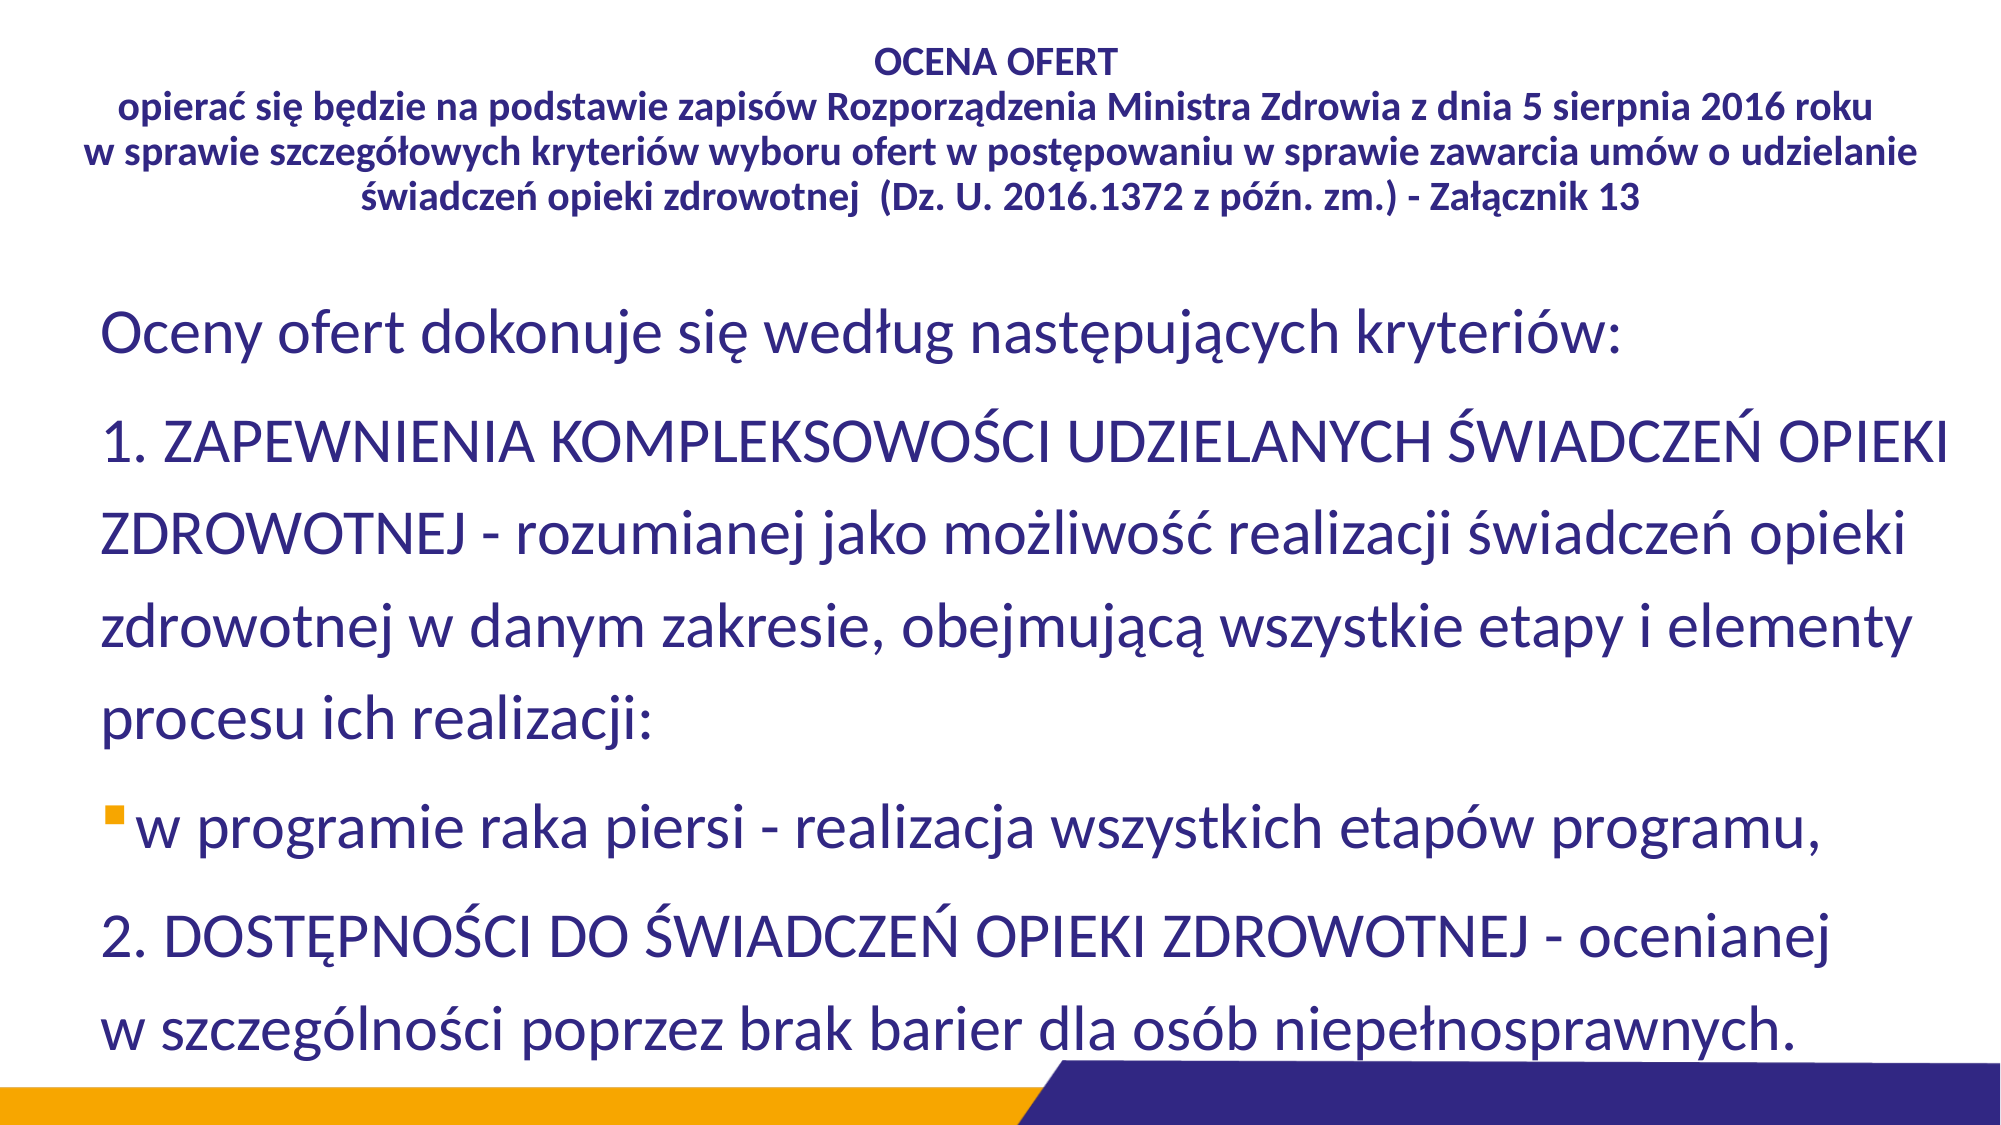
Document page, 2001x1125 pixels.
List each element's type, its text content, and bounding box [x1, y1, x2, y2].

list Oceny ofert dokonuje się według następujących kryteriów: 1. ZAPEWNIENIA KOMPLEKSOWOŚCI UDZIELANYCH ŚWIADCZEŃ OPIEKI ZDROWOTNEJ - rozumianej jako możliwość realizacji świadczeń opieki zdrowotnej w danym zakresie, obejmującą wszystkie etapy i elementy procesu ich realizacji: w programie raka piersi - realizacja wszystkich etapów programu, 2. DOSTĘPNOŚCI DO ŚWIADCZEŃ OPIEKI ZDROWOTNEJ - ocenianej w szczególności poprzez brak barier dla osób niepełnosprawnych. [85, 259, 1982, 1078]
picture [0, 1060, 2001, 1125]
title OCENA OFERT opierać się będzie na podstawie zapisów Rozporządzenia Ministra Zdrowia z dnia 5 sierpnia 2016 roku w sprawie szczegółowych kryteriów wyboru ofert w postępowaniu w sprawie zawarcia umów o udzielanie świadczeń opieki zdrowotnej (Dz. U. 2016.1372 z późn. zm.) - Załącznik 13 [20, 18, 1982, 241]
